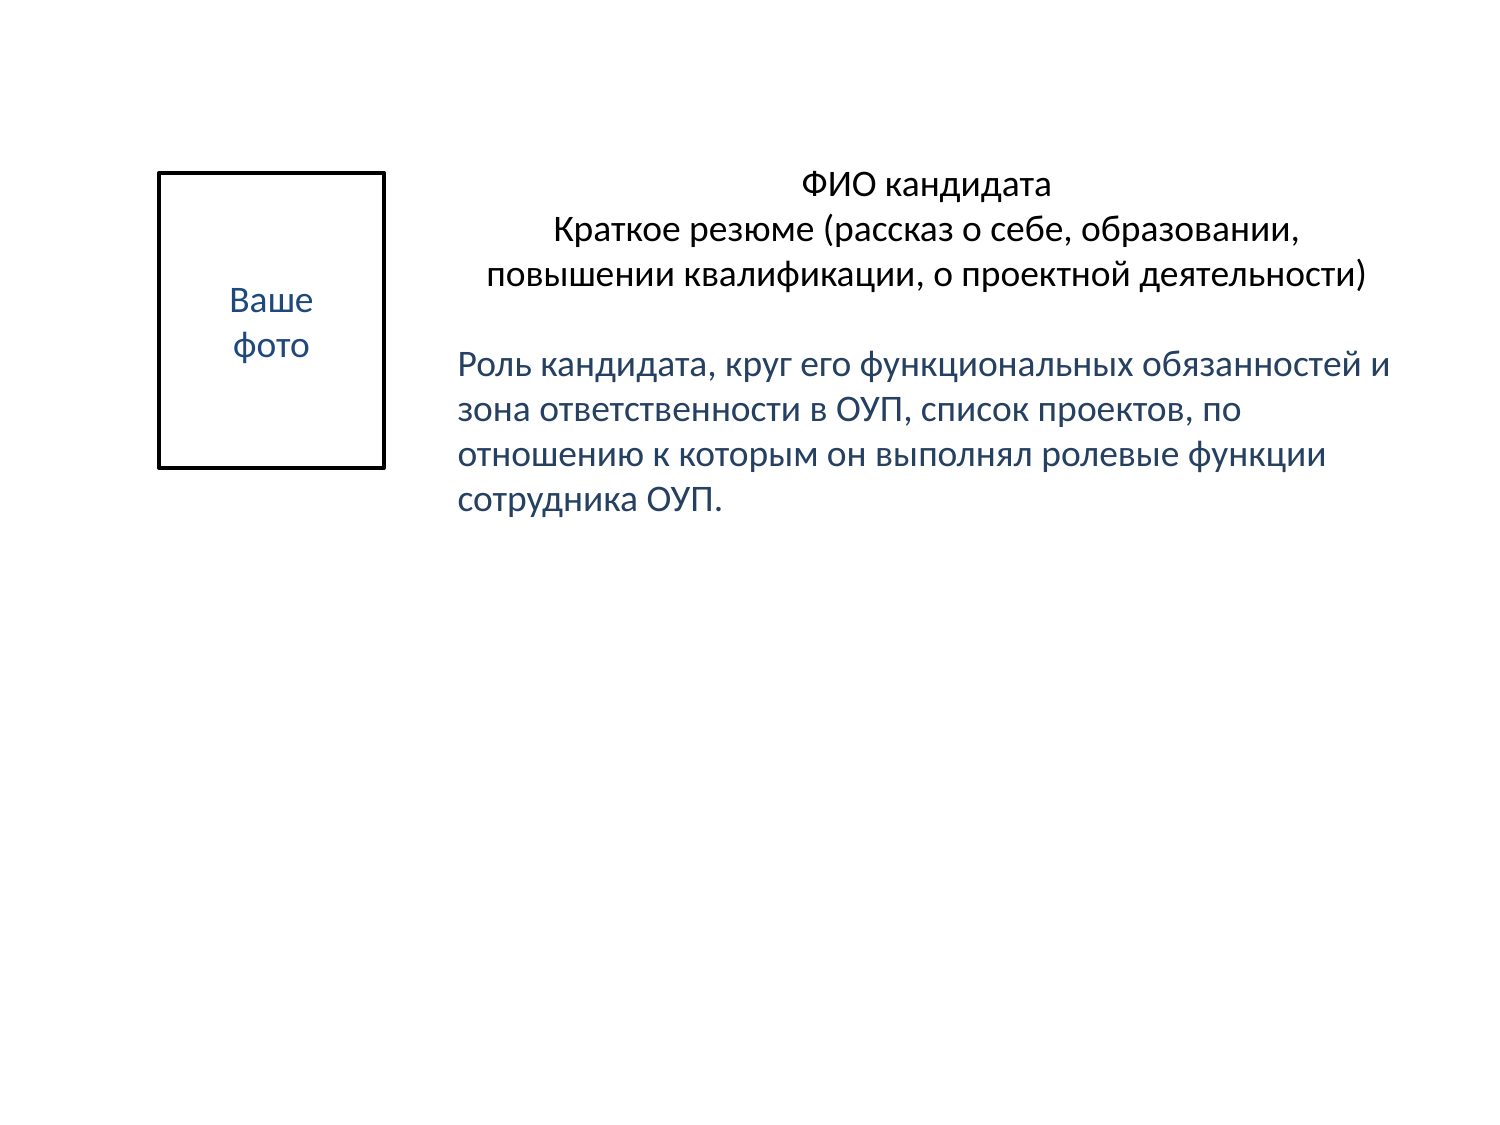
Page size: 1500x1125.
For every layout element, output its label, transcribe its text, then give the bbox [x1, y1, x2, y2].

text_box ФИО кандидата Краткое резюме (рассказ о себе, образовании, повышении квалификации, о проектной деятельности) Роль кандидата, круг его функциональных обязанностей и зона ответственности в ОУП, список проектов, по отношению к которым он выполнял ролевые функции сотрудника ОУП. [441, 277, 1413, 446]
text_box Ваше фото [157, 171, 386, 470]
